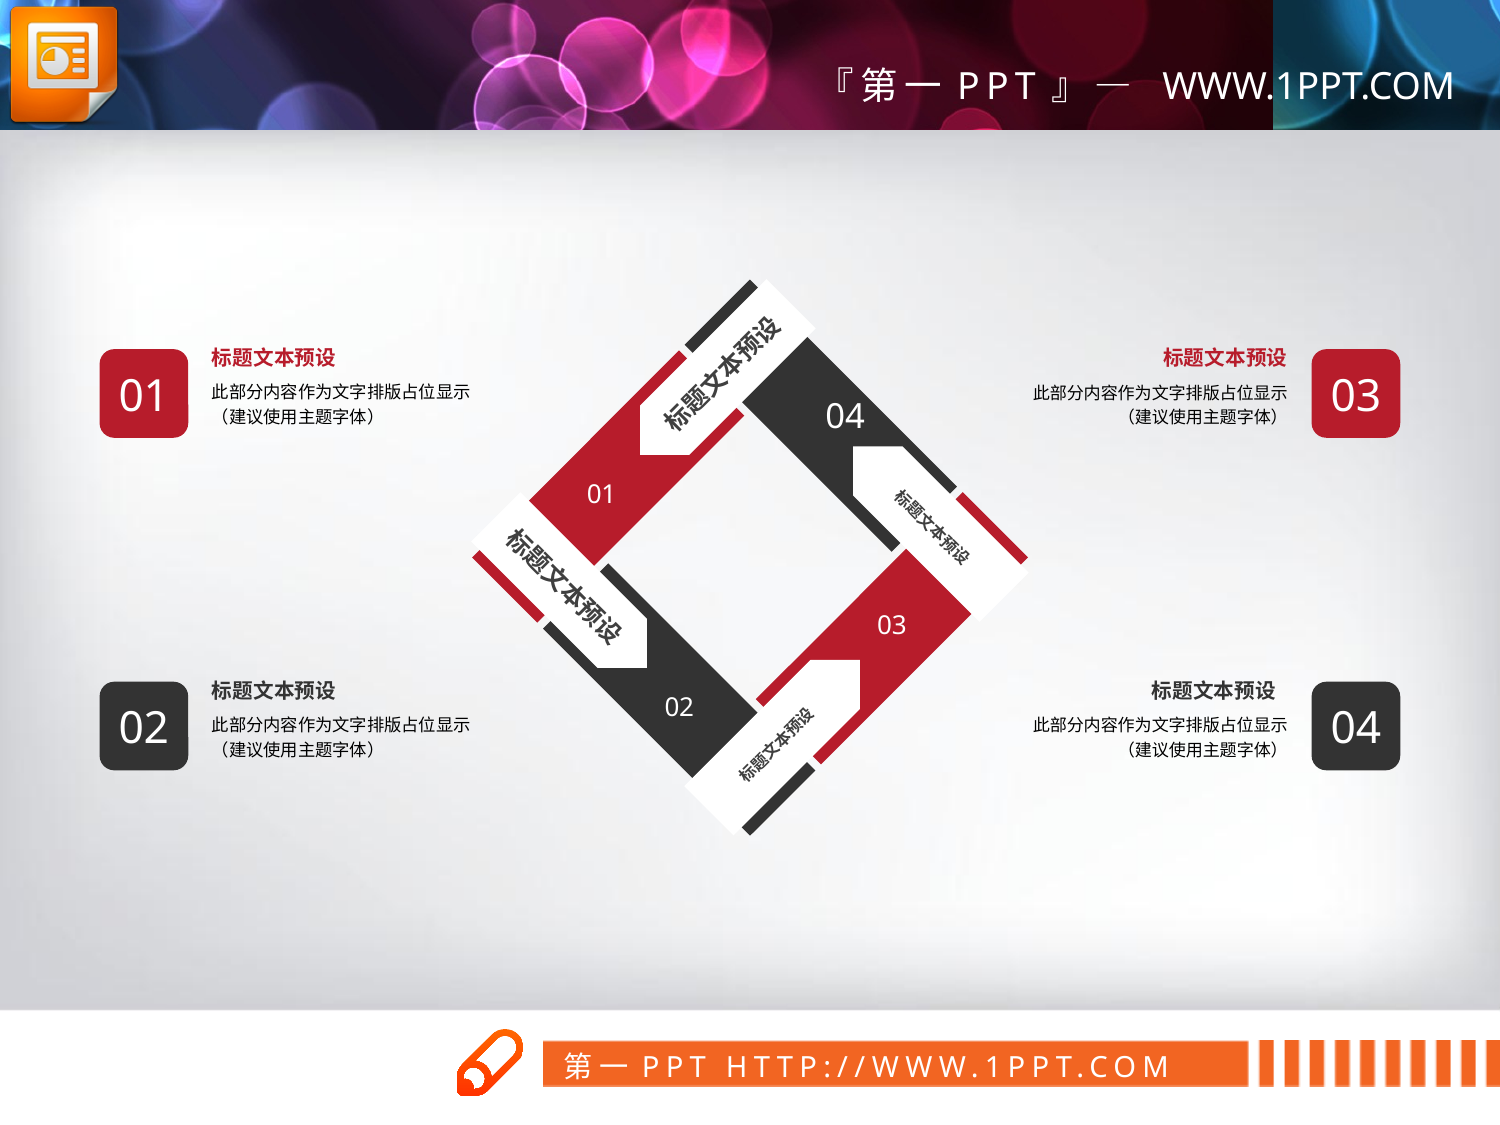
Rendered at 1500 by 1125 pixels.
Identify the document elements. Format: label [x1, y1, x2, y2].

text_box [99, 344, 1401, 771]
text_box [461, 779, 1039, 847]
picture [543, 1040, 1500, 1087]
text_box [461, 268, 1039, 343]
picture [0, 0, 1500, 1012]
